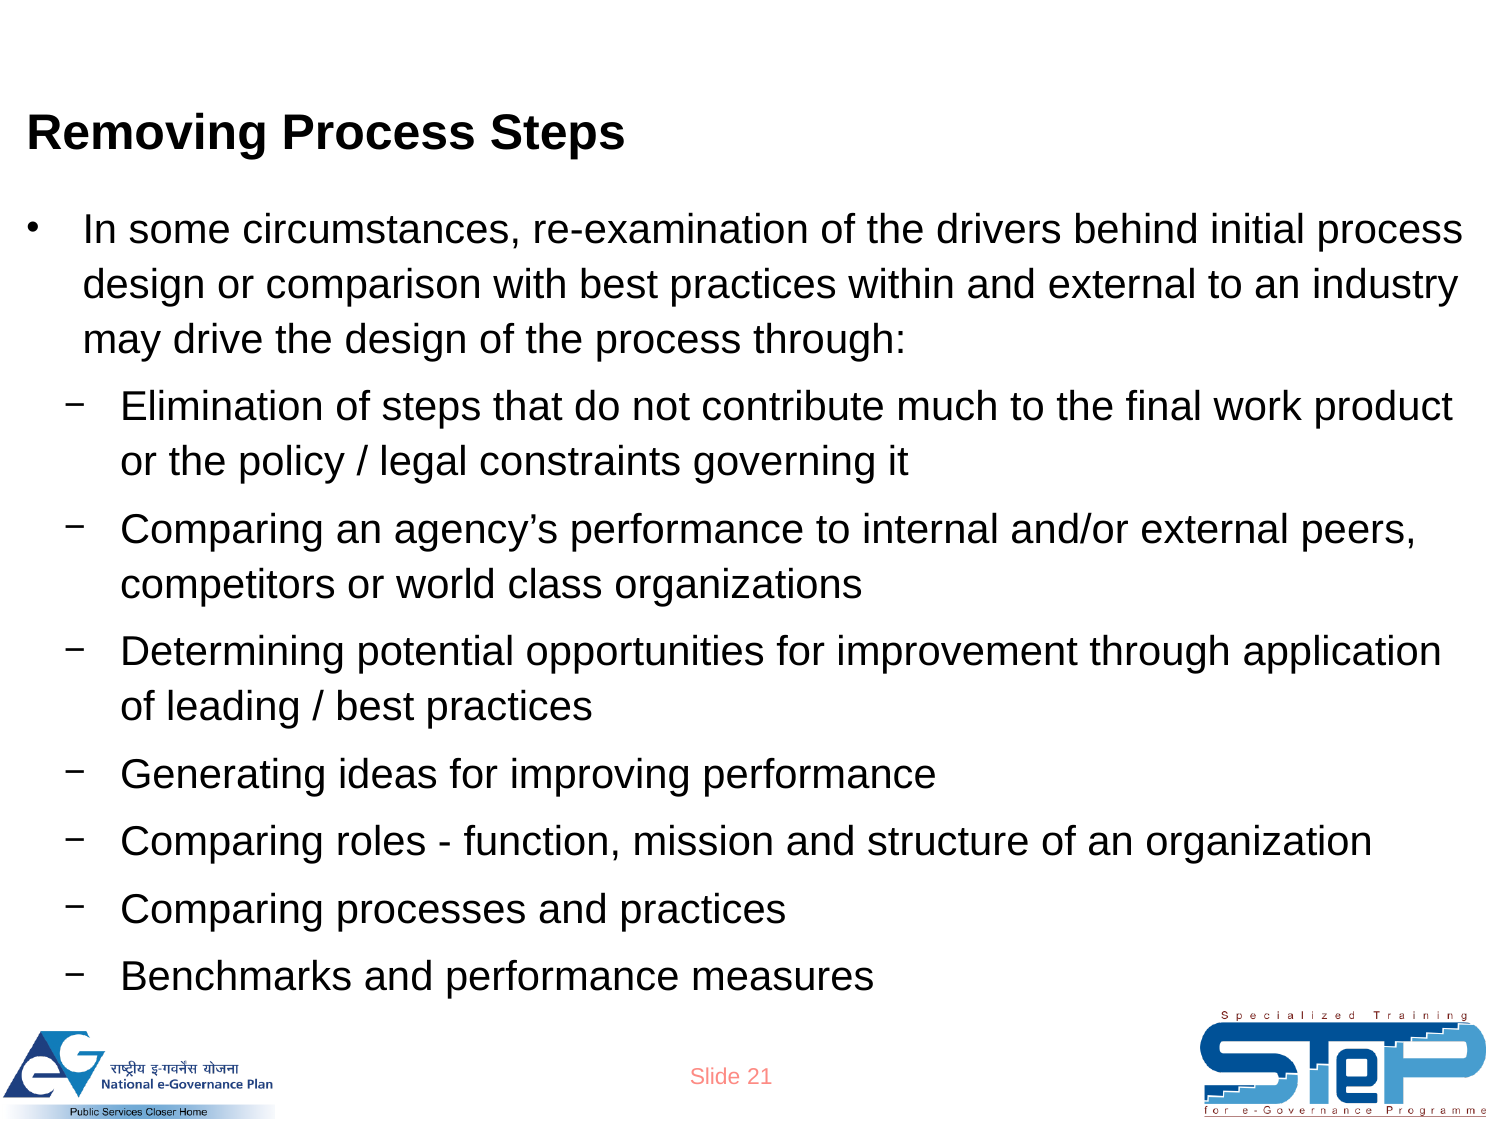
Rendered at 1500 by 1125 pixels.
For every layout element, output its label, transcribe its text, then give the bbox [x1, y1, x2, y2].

picture [1200, 1011, 1486, 1117]
list In some circumstances, re-examination of the drivers behind initial process design or comparison with best practices within and external to an industry may drive the design of the process through: Elimination of steps that do not contribute much to the final work product or the policy / legal constraints governing it Comparing an agency’s performance to internal and/or external peers, competitors or world class organizations Determining potential opportunities for improvement through application of leading / best practices Generating ideas for improving performance Comparing roles - function, mission and structure of an organization Comparing processes and practices Benchmarks and performance measures [26, 196, 1474, 1010]
title Removing Process Steps [26, 99, 1472, 196]
picture [2, 1031, 275, 1119]
